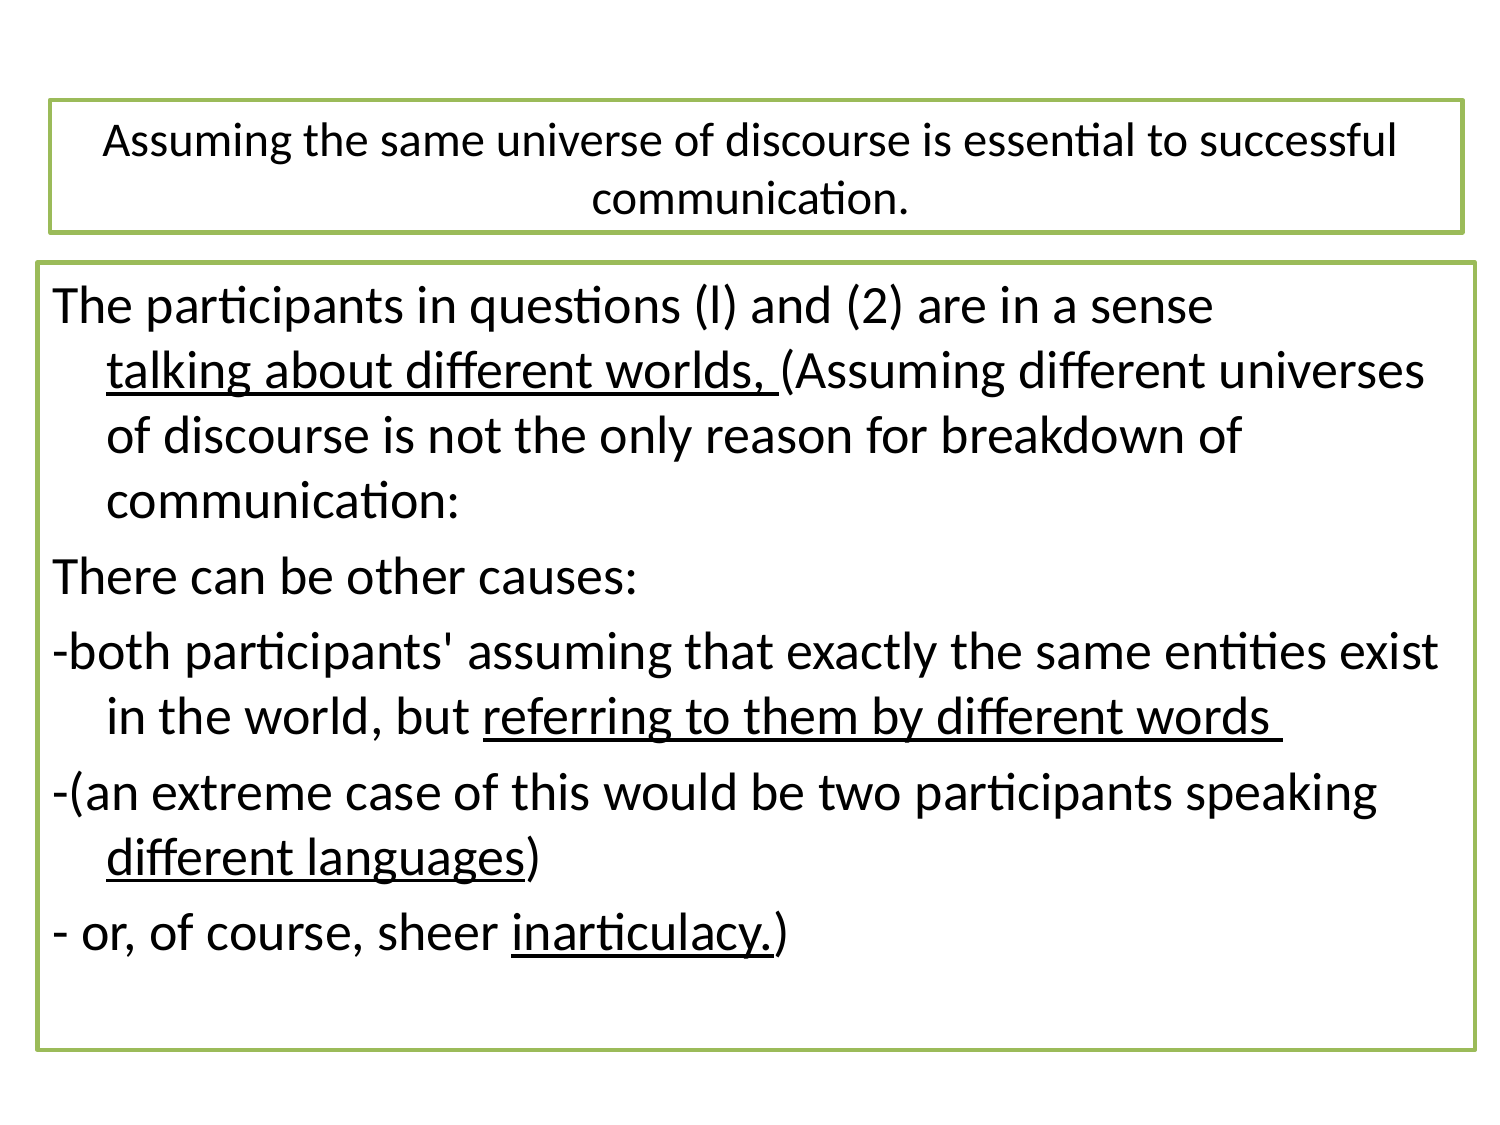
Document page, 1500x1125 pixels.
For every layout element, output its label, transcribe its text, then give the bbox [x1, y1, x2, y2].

title Assuming the same universe of discourse is essential to successful communication. [48, 98, 1465, 235]
list The participants in questions (l) and (2) are in a sense talking about different worlds, (Assuming different universes of discourse is not the only reason for breakdown of communication: There can be other causes: -both participants' assuming that exactly the same entities exist in the world, but referring to them by different words -(an extreme case of this would be two participants speaking different languages) - or, of course, sheer inarticulacy.) [35, 260, 1477, 1052]
